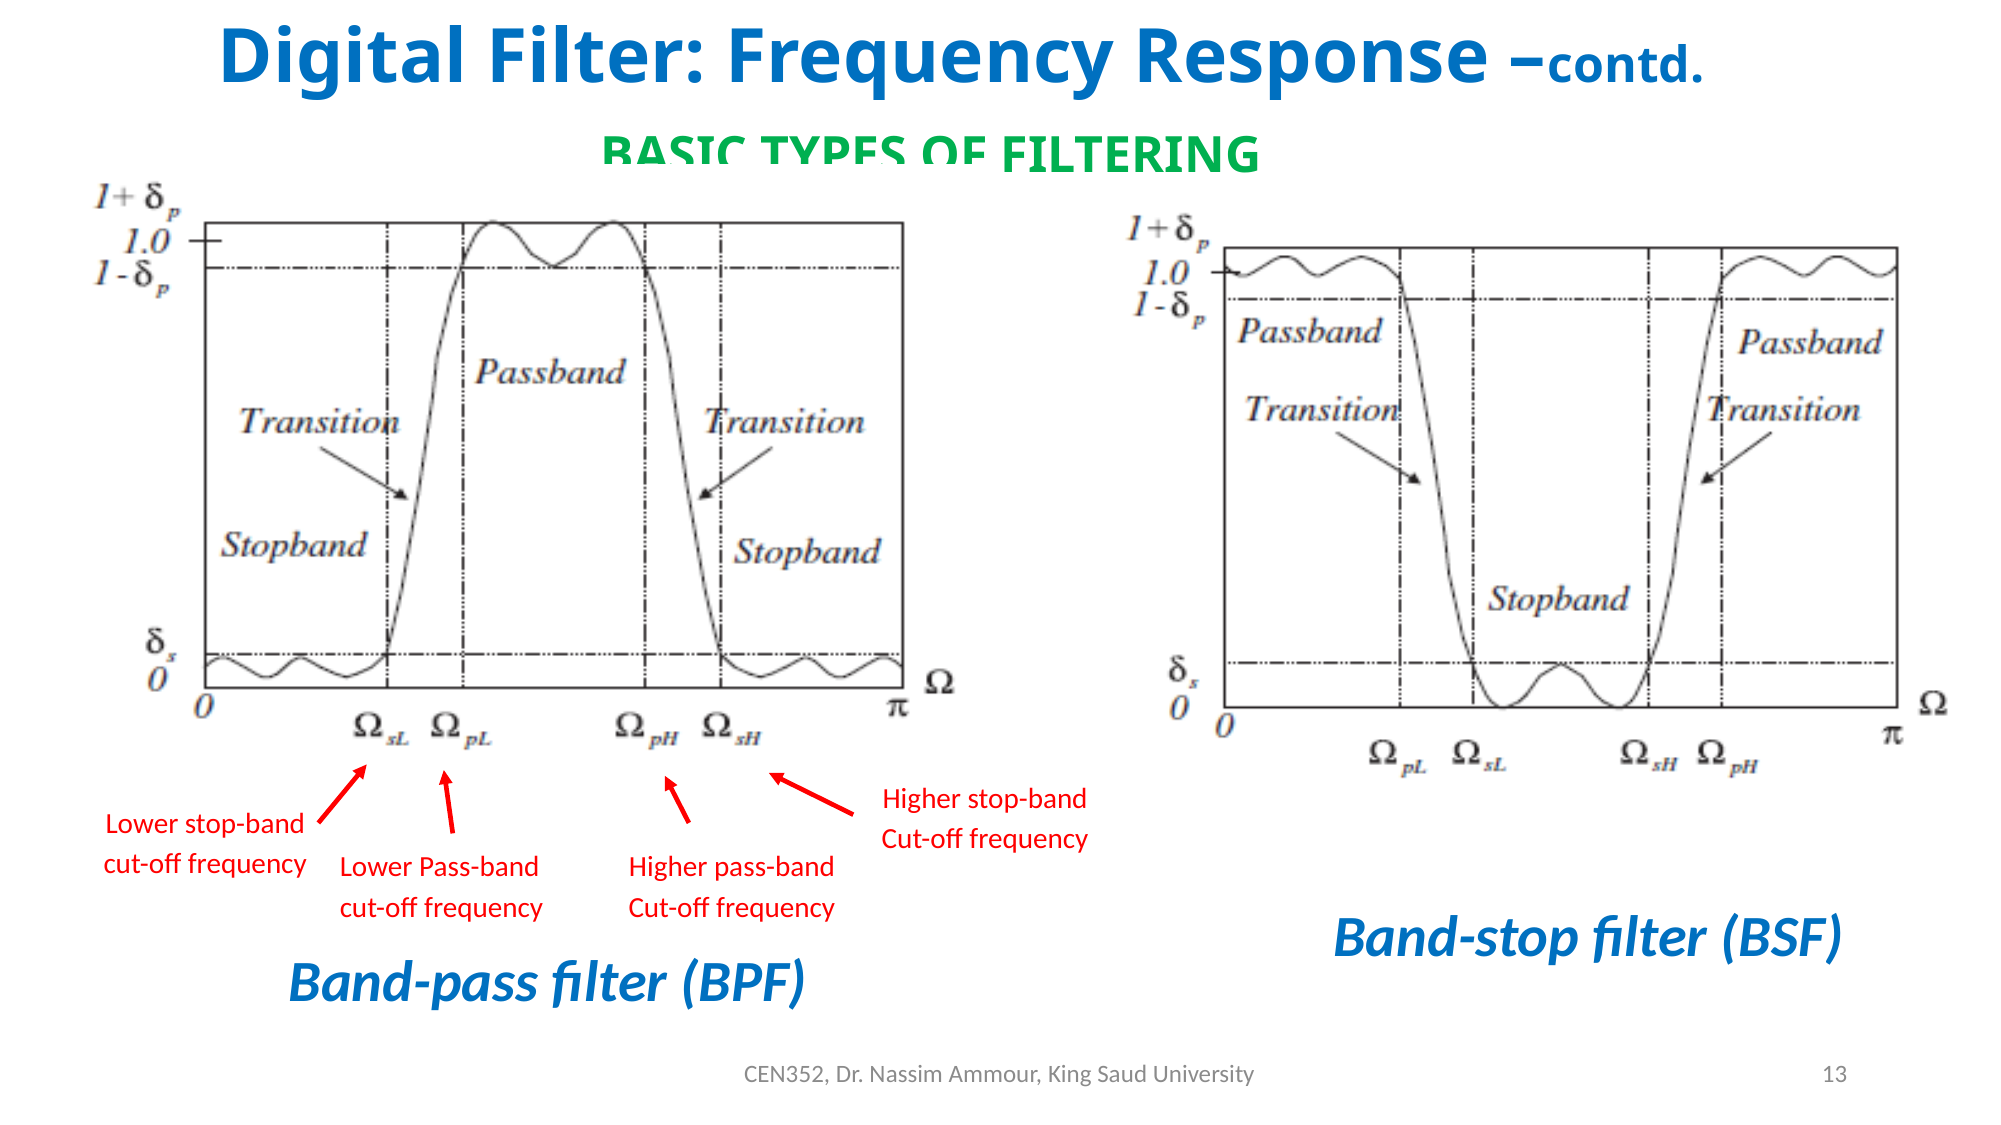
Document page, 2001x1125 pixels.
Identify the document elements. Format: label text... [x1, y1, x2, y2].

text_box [74, 164, 1147, 932]
footer CEN352, Dr. Nassim Ammour, King Saud University [662, 1042, 1338, 1103]
text_box Band-pass filter (BPF) [273, 932, 823, 1021]
text_box BASIC TYPES OF FILTERING [585, 105, 1277, 190]
text_box Digital Filter: Frequency Response –contd. [203, 0, 1720, 105]
text_box Band-stop filter (BSF) [1318, 880, 1859, 976]
slide_number 13 [1412, 1042, 1863, 1103]
picture [1147, 196, 1960, 785]
